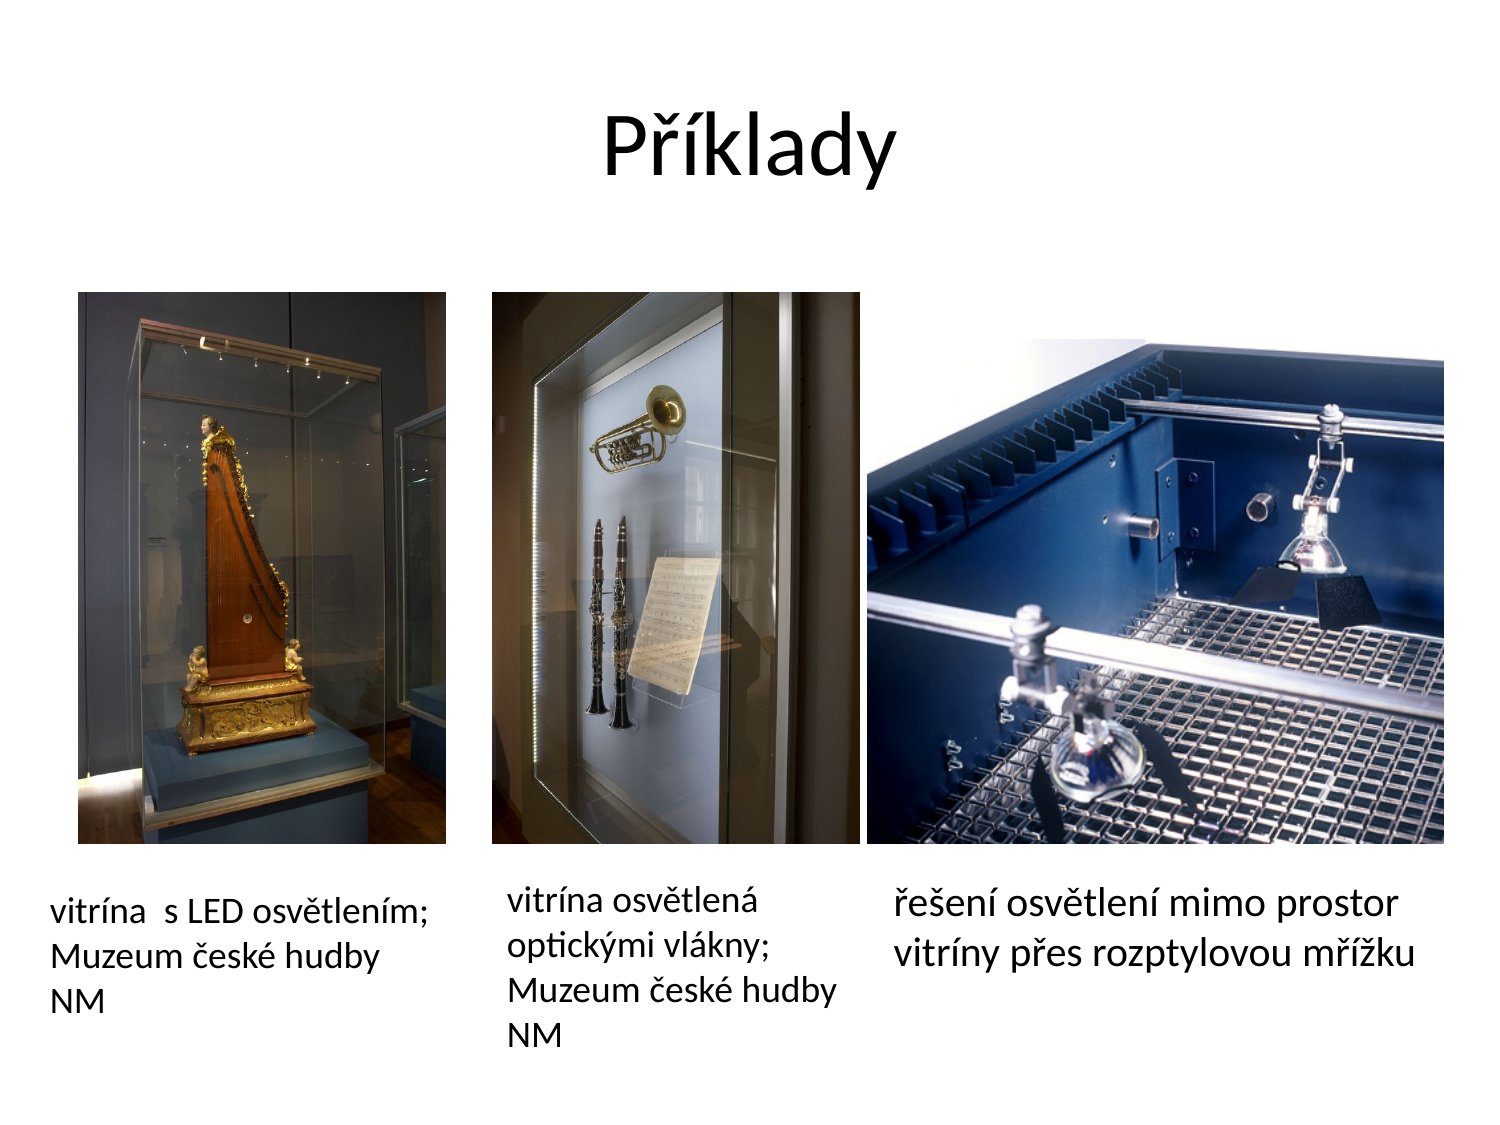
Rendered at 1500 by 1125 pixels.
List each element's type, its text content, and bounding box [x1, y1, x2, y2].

picture [866, 339, 1445, 844]
text_box řešení osvětlení mimo prostor vitríny přes rozptylovou mřížku [878, 867, 1442, 982]
picture [491, 292, 860, 844]
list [78, 292, 446, 844]
text_box vitrína osvětlená optickými vlákny; Muzeum české hudby NM [492, 867, 856, 1062]
text_box vitrína s LED osvětlením; Muzeum české hudby NM [35, 878, 457, 1029]
title Příklady [75, 45, 1425, 233]
